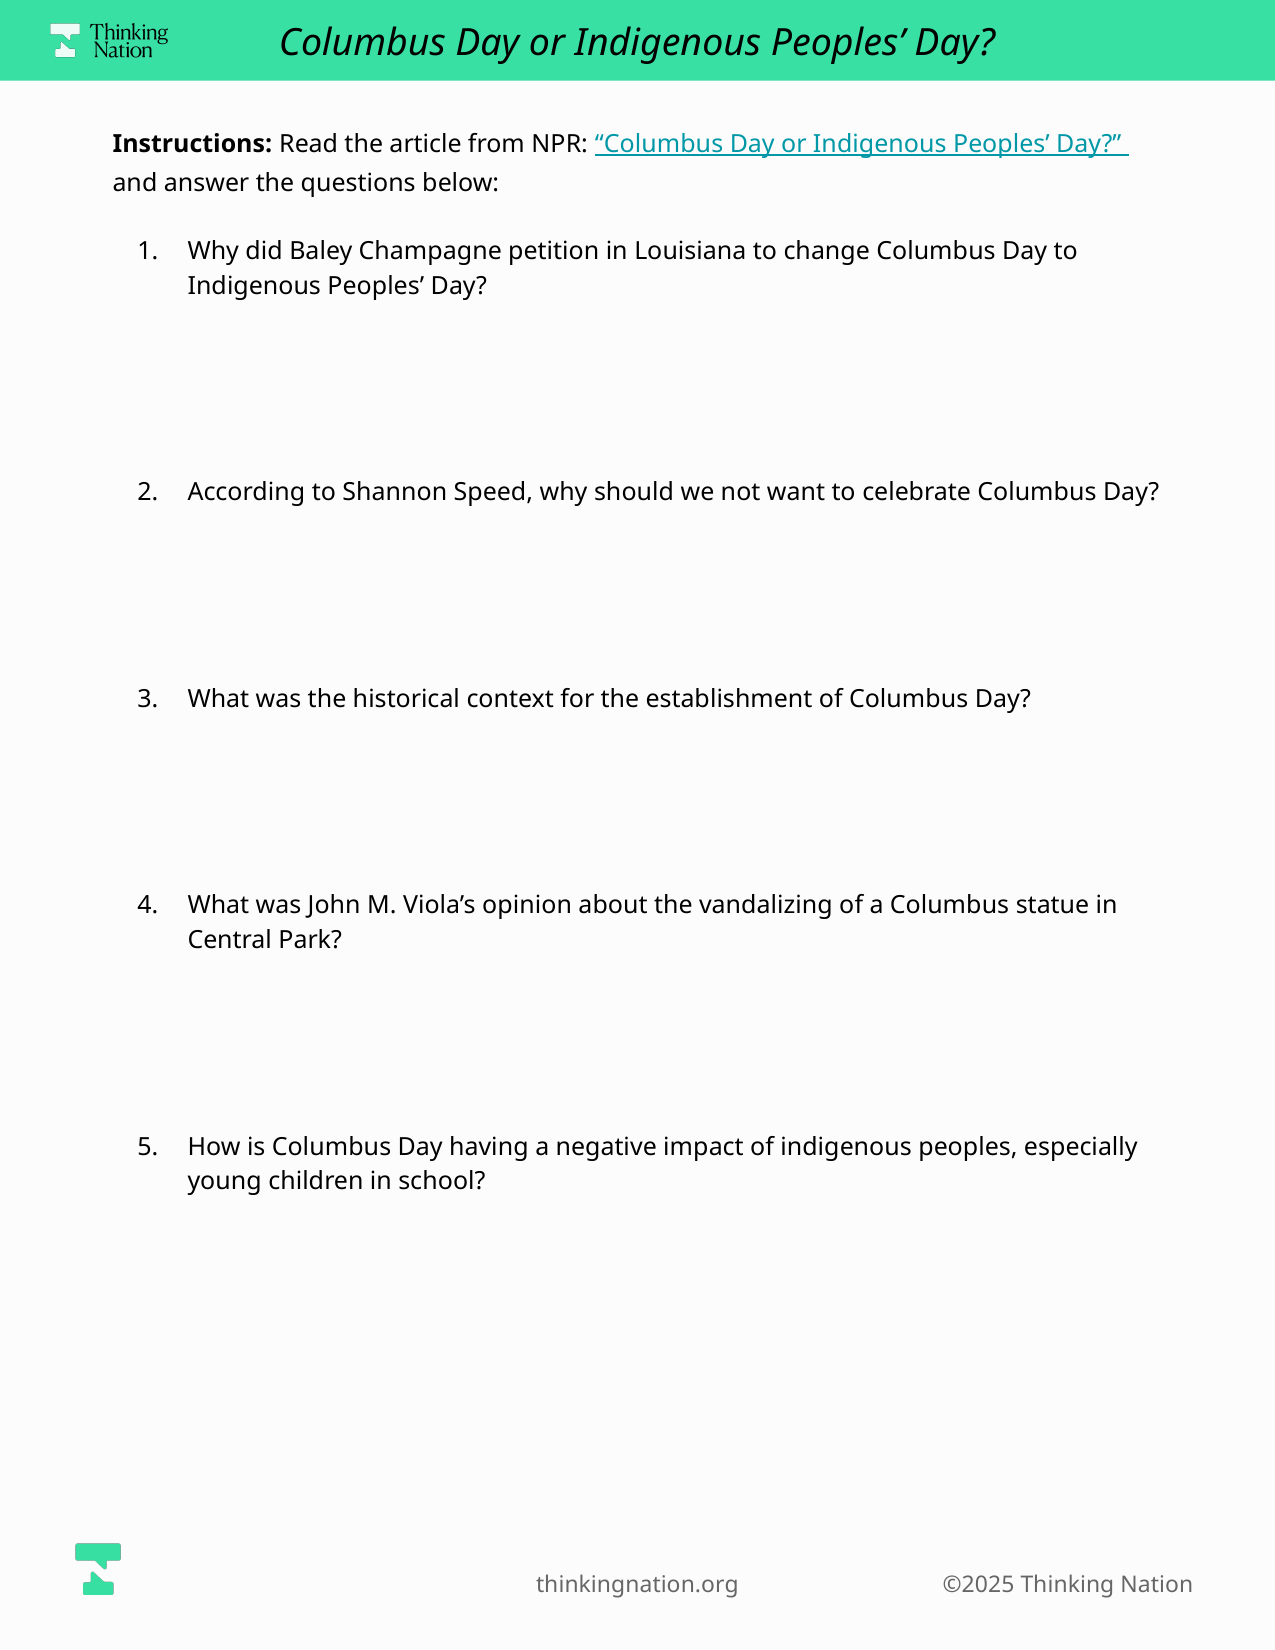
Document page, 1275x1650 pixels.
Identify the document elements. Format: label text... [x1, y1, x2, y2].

text_box ©2025 Thinking Nation [907, 1553, 1210, 1605]
text_box Columbus Day or Indigenous Peoples’ Day? [0, 0, 1275, 81]
text_box thinkingnation.org [486, 1553, 789, 1605]
picture [36, 12, 172, 69]
text_box Instructions: Read the article from NPR: “Columbus Day or Indigenous Peoples’ Day?” and answer the questions below: Why did Baley Champagne petition in Louisiana to change Columbus Day to Indigenous Peoples’ Day? According to Shannon Speed, why should we not want to celebrate Columbus Day? What was the historical context for the establishment of Columbus Day? What was John M. Viola’s opinion about the vandalizing of a Columbus statue in Central Park? How is Columbus Day having a negative impact of indigenous peoples, especially young children in school? [97, 107, 1178, 1210]
picture [62, 1533, 134, 1605]
